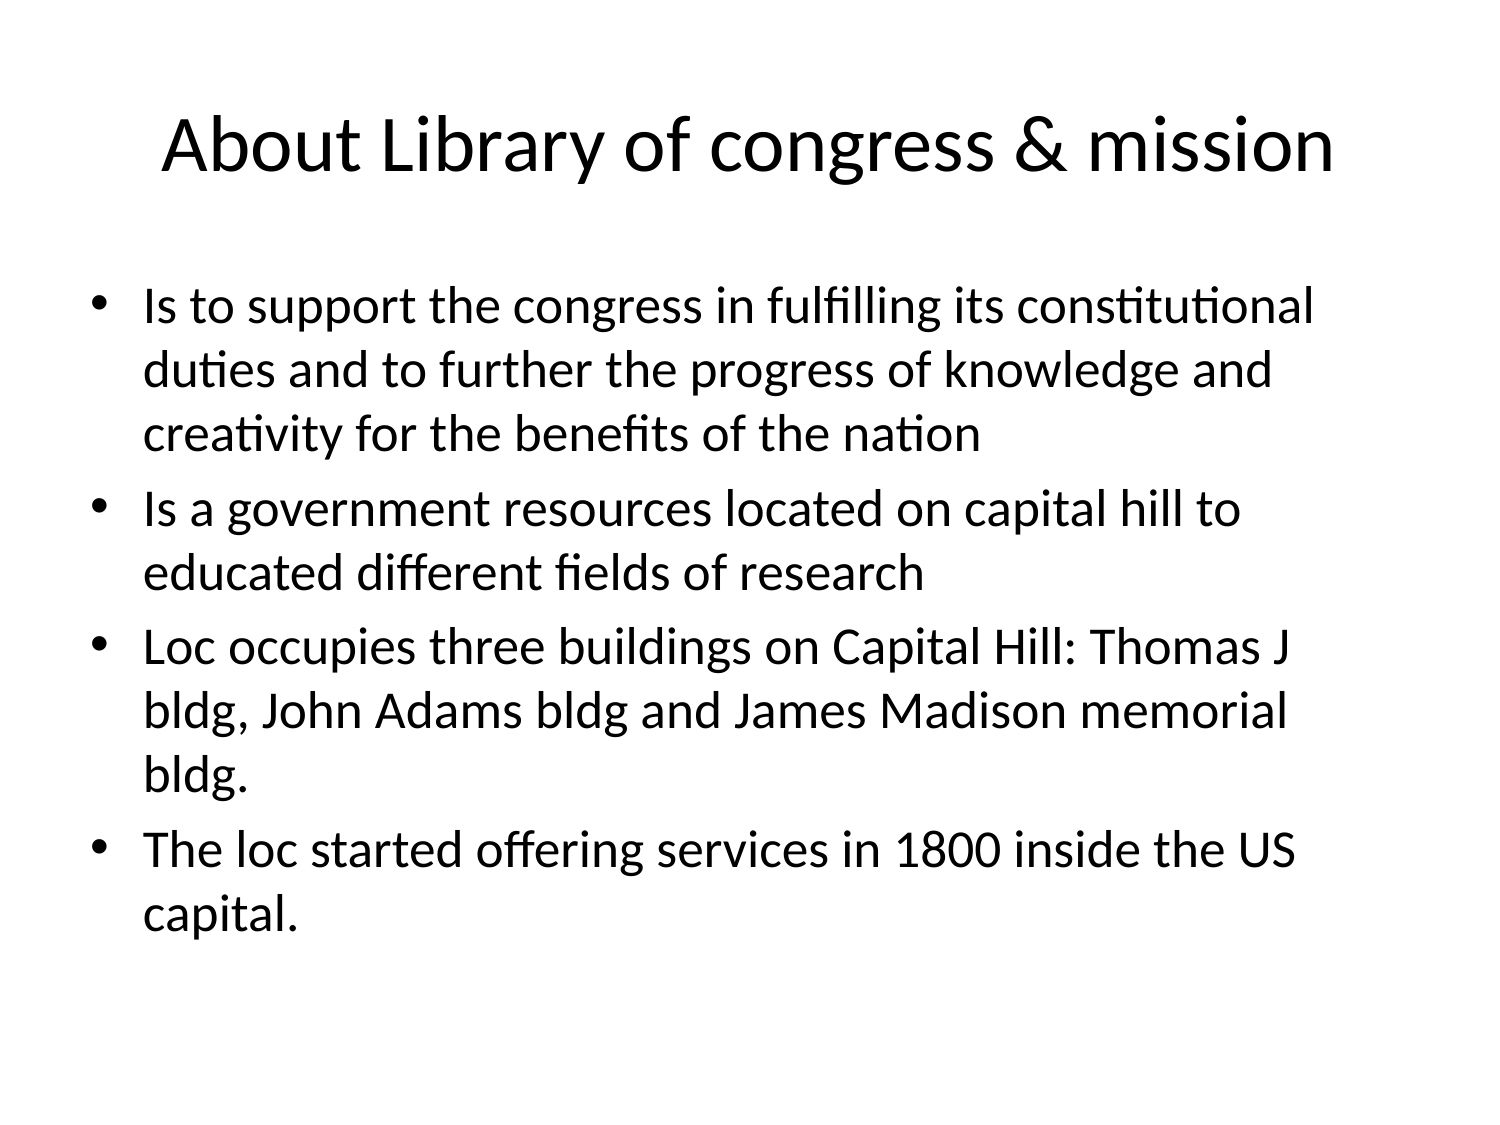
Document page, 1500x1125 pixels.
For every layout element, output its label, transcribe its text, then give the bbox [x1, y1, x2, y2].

title About Library of congress & mission [75, 45, 1425, 233]
list Is to support the congress in fulfilling its constitutional duties and to further the progress of knowledge and creativity for the benefits of the nation Is a government resources located on capital hill to educated different fields of research Loc occupies three buildings on Capital Hill: Thomas J bldg, John Adams bldg and James Madison memorial bldg. The loc started offering services in 1800 inside the US capital. [75, 262, 1413, 950]
